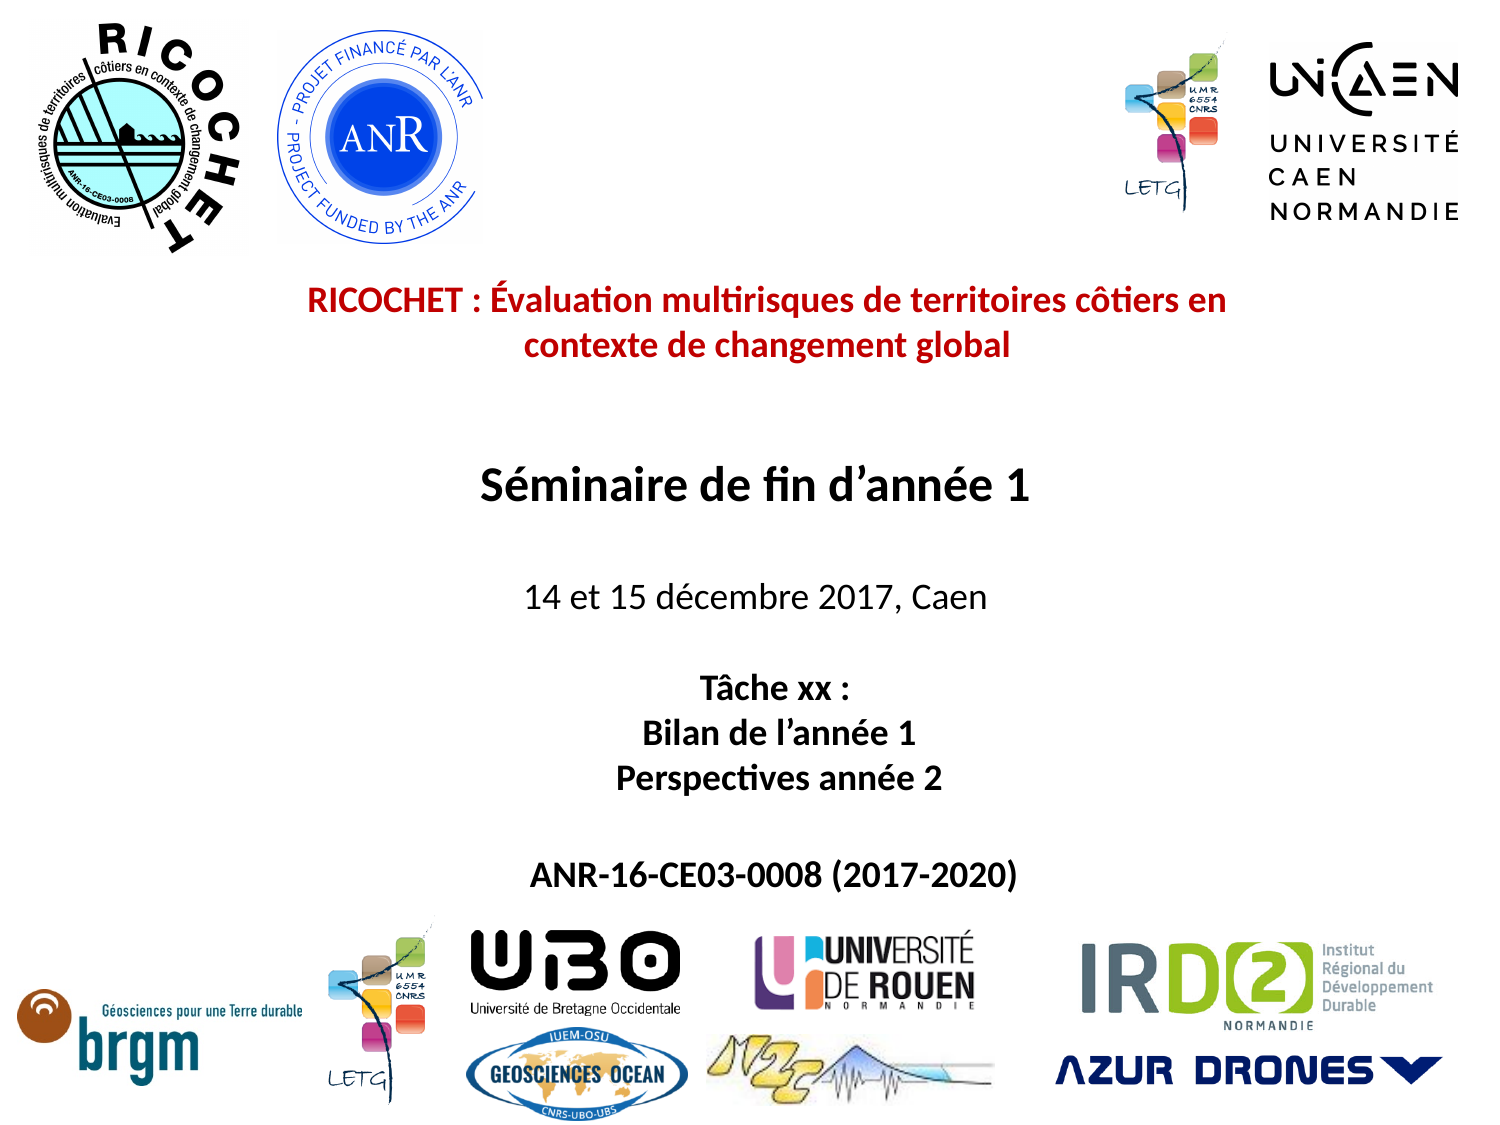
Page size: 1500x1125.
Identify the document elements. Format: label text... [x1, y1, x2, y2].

text_box RICOCHET : Évaluation multirisques de territoires côtiers en contexte de changement global [242, 267, 1294, 372]
picture [706, 1034, 996, 1107]
picture [741, 913, 995, 1021]
picture [324, 913, 438, 1107]
picture [277, 30, 484, 244]
picture [1040, 1046, 1449, 1095]
picture [1073, 937, 1440, 1036]
text_box Séminaire de fin d’année 1 14 et 15 décembre 2017, Caen [277, 444, 1235, 625]
picture [471, 930, 680, 1016]
picture [17, 989, 302, 1087]
picture [1120, 30, 1230, 215]
picture [29, 18, 249, 256]
text_box Tâche xx : Bilan de l’année 1 Perspectives année 2 [88, 655, 1471, 806]
text_box ANR-16-CE03-0008 (2017-2020) [515, 842, 1034, 903]
picture [1269, 42, 1458, 221]
picture [138, 1039, 146, 1063]
picture [465, 1027, 688, 1121]
